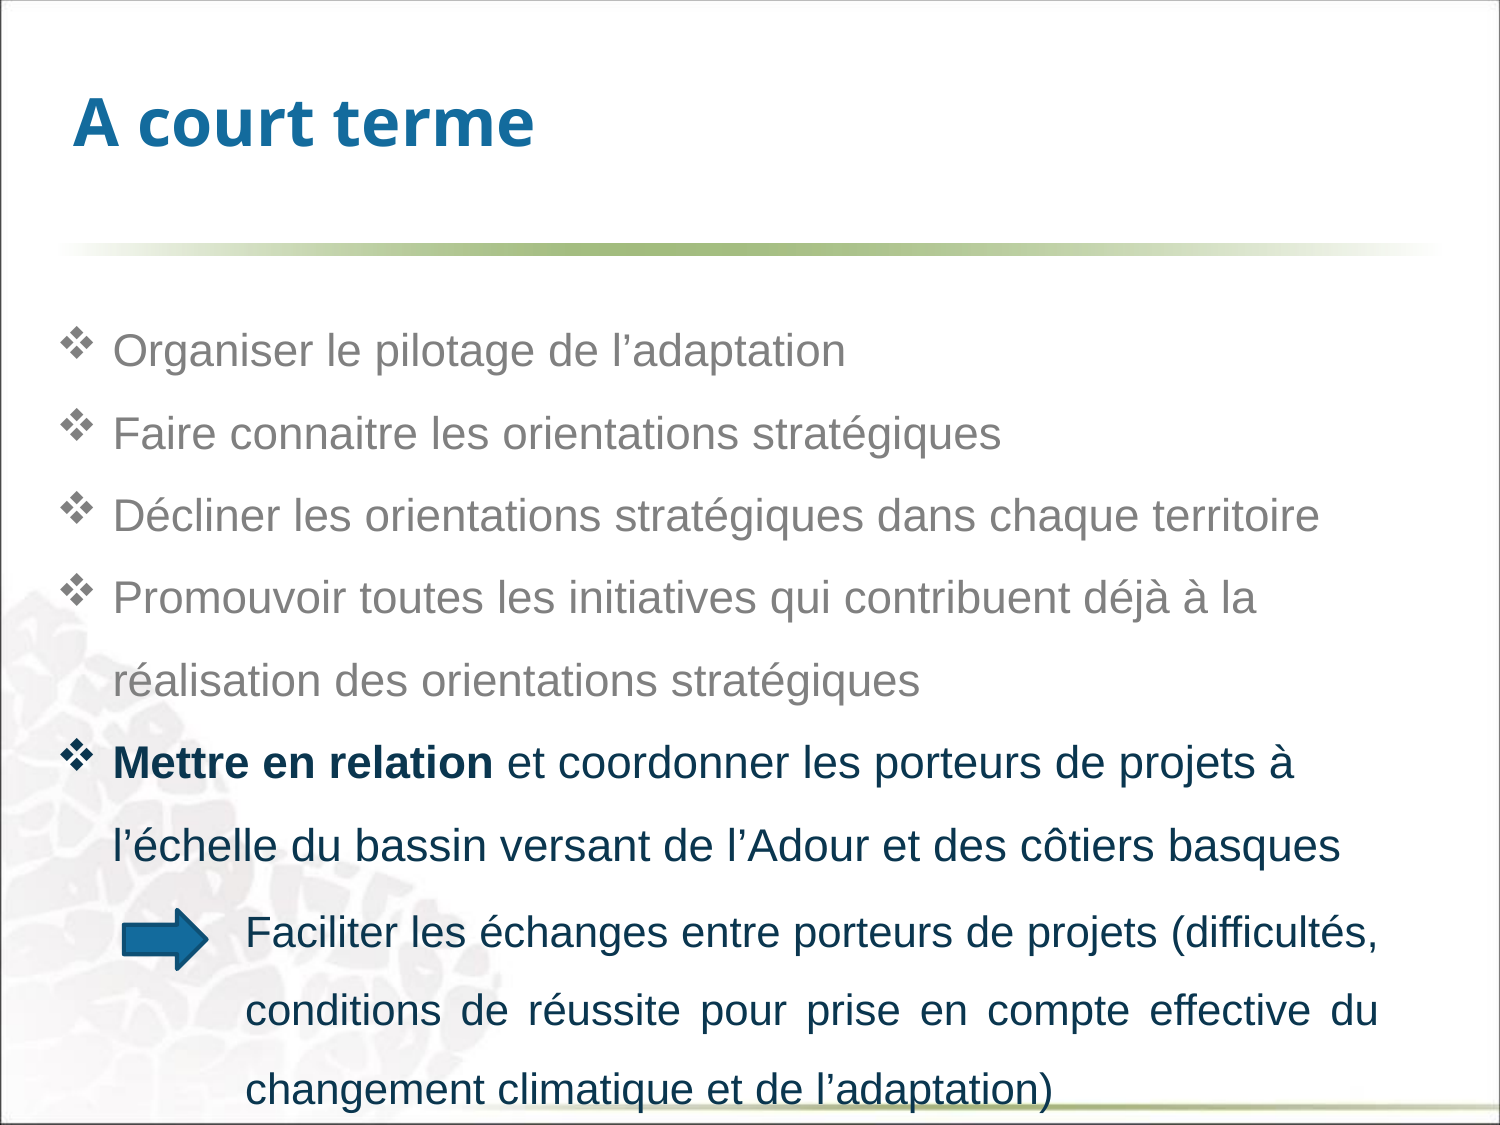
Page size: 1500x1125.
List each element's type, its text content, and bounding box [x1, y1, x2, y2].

picture [0, 0, 1500, 1125]
text_box Faciliter les échanges entre porteurs de projets (difficultés, conditions de réussite pour prise en compte effective du changement climatique et de l’adaptation) [230, 869, 1395, 1121]
title A court terme [59, 78, 1500, 161]
text_box [121, 907, 209, 971]
text_box Organiser le pilotage de l’adaptation Faire connaitre les orientations stratégiques Décliner les orientations stratégiques dans chaque territoire Promouvoir toutes les initiatives qui contribuent déjà à la réalisation des orientations stratégiques Mettre en relation et coordonner les porteurs de projets à l’échelle du bassin versant de l’Adour et des côtiers basques [41, 286, 1436, 878]
